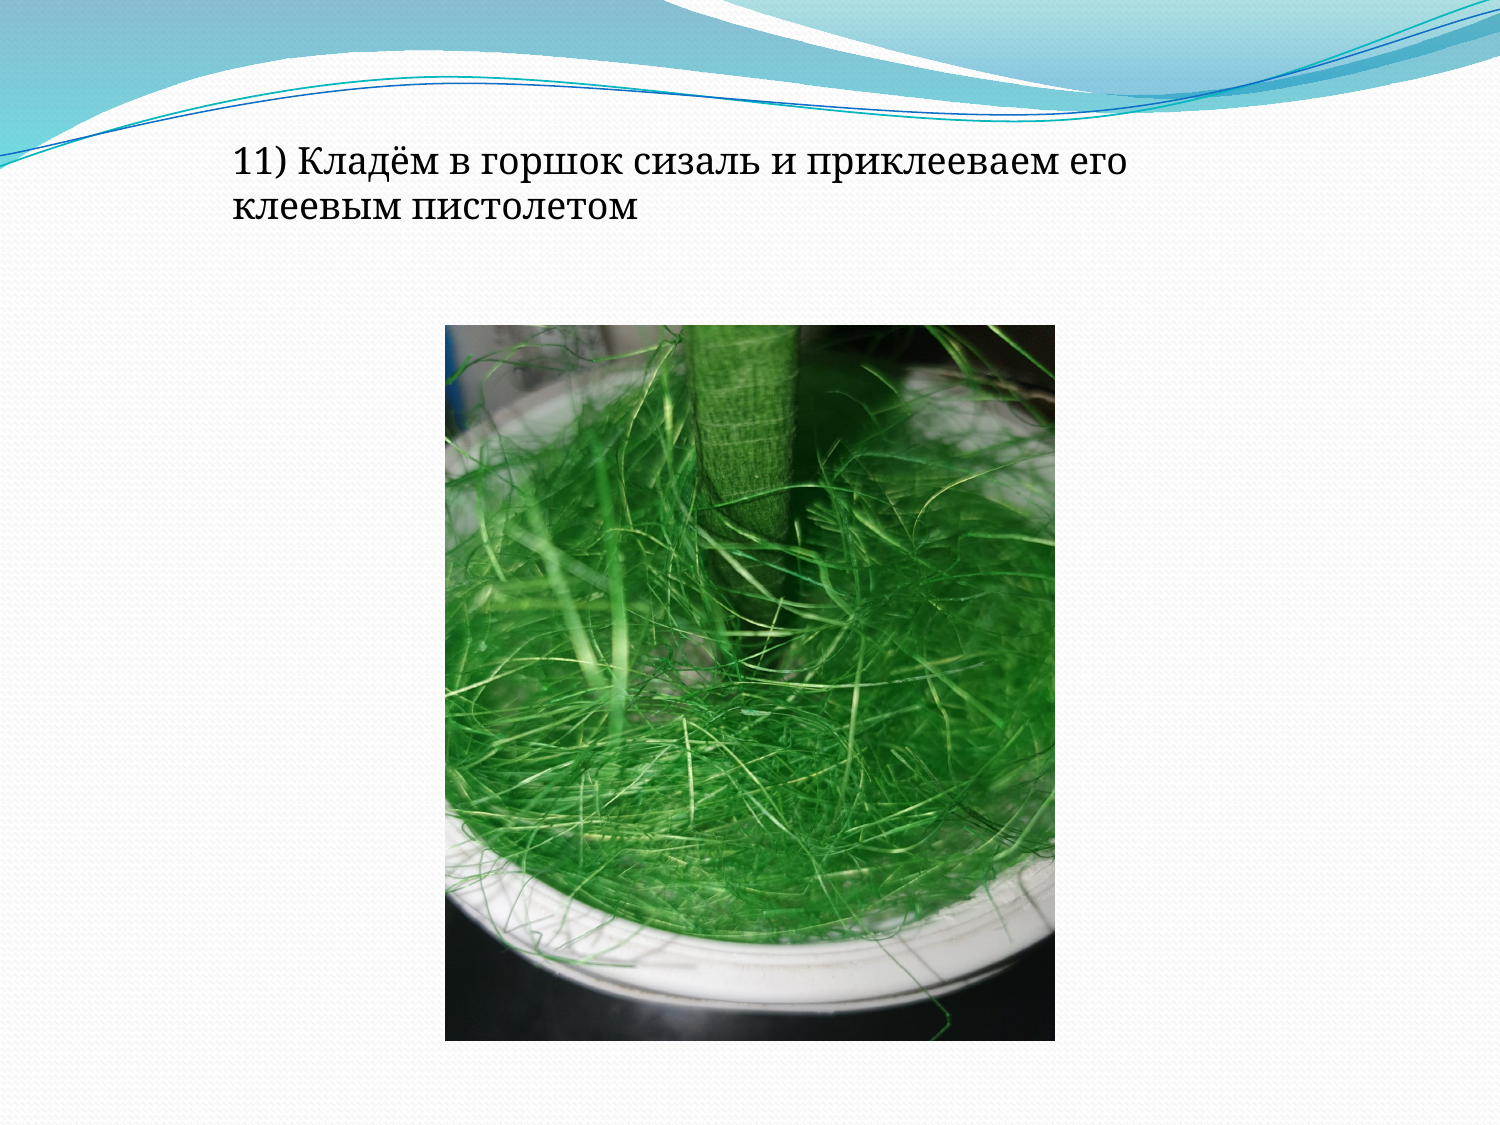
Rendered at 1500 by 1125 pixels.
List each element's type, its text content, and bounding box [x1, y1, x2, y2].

picture [444, 324, 1056, 1041]
text_box 11) Кладём в горшок сизаль и приклееваем его клеевым пистолетом [217, 129, 1282, 235]
